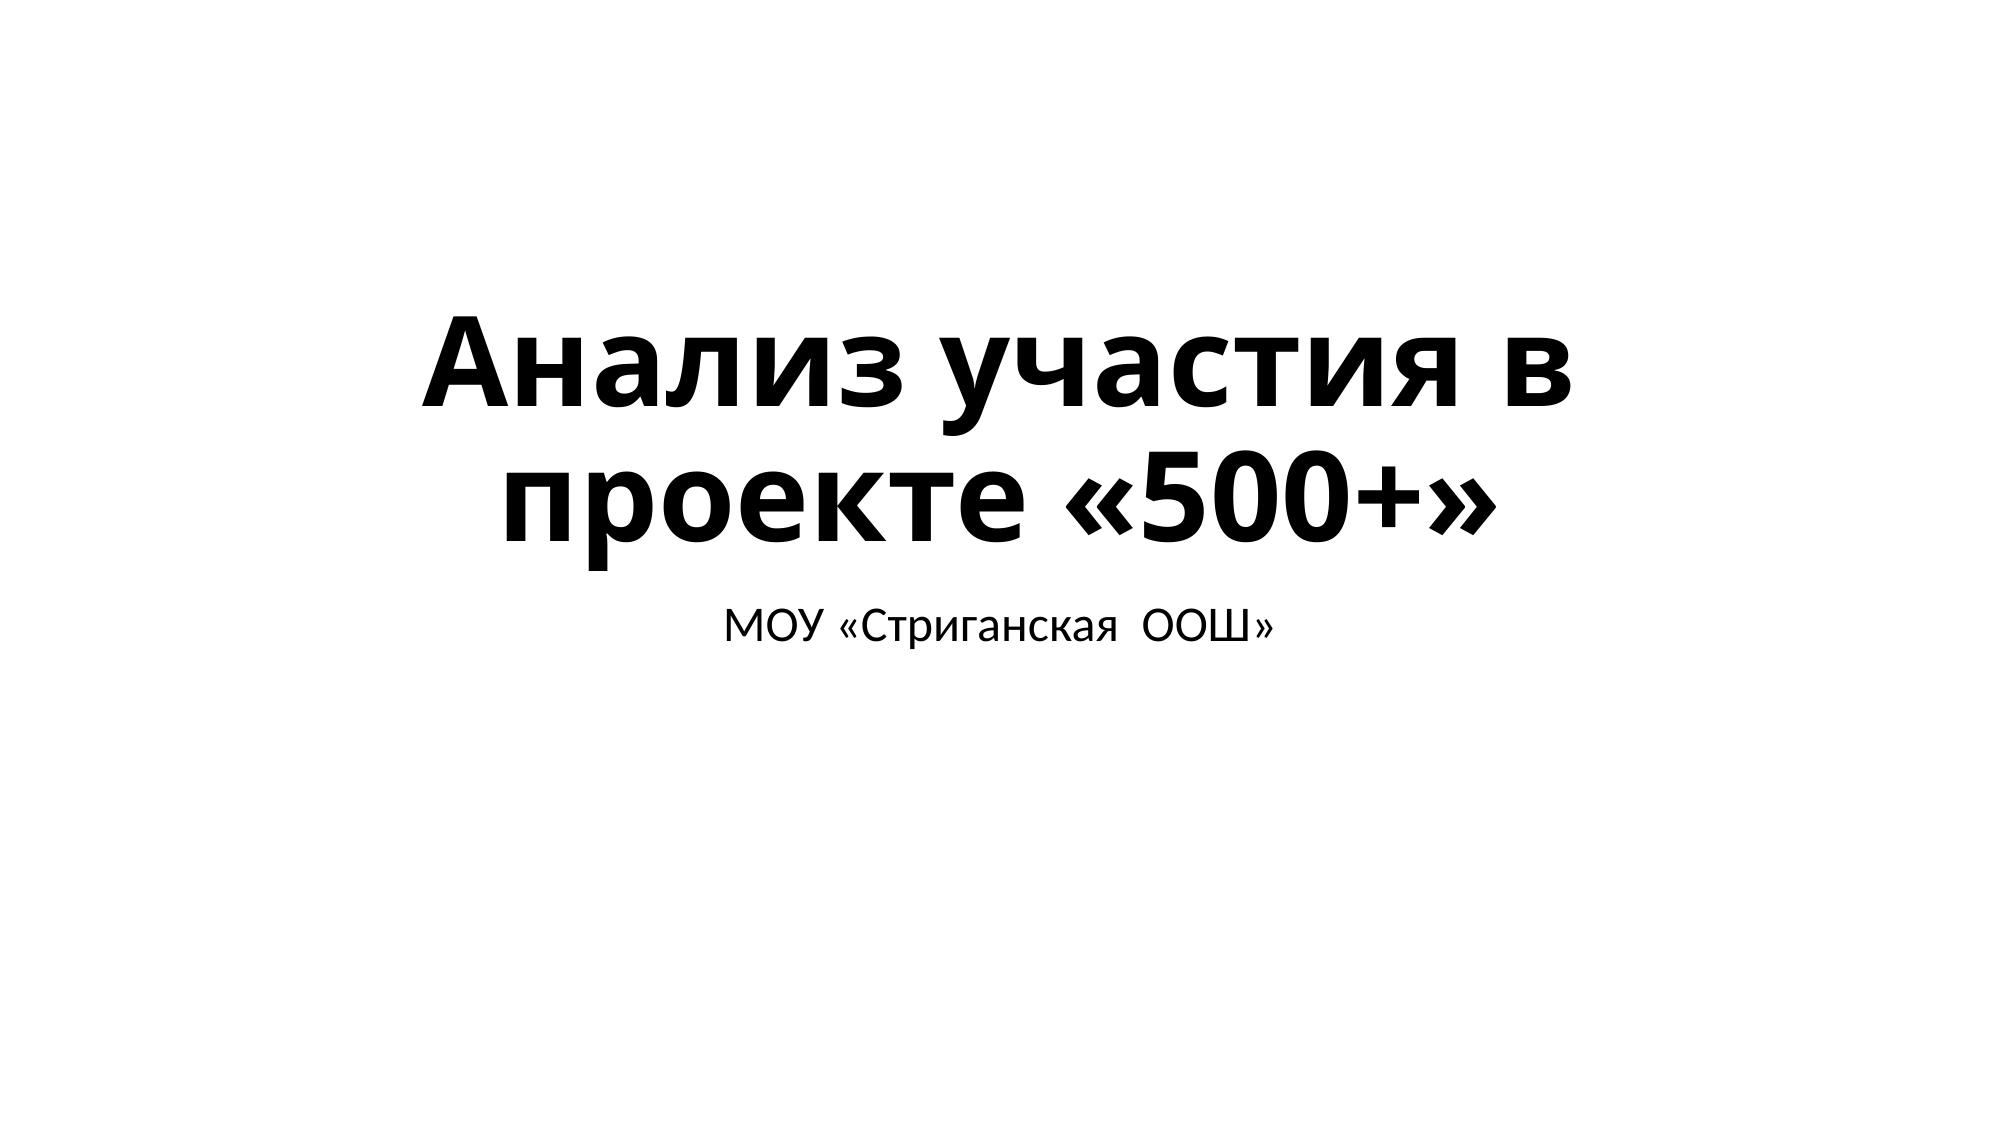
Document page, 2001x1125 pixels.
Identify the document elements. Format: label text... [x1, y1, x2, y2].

subtitle МОУ «Стриганская ООШ» [249, 590, 1750, 863]
title Анализ участия в проекте «500+» [249, 184, 1750, 576]
